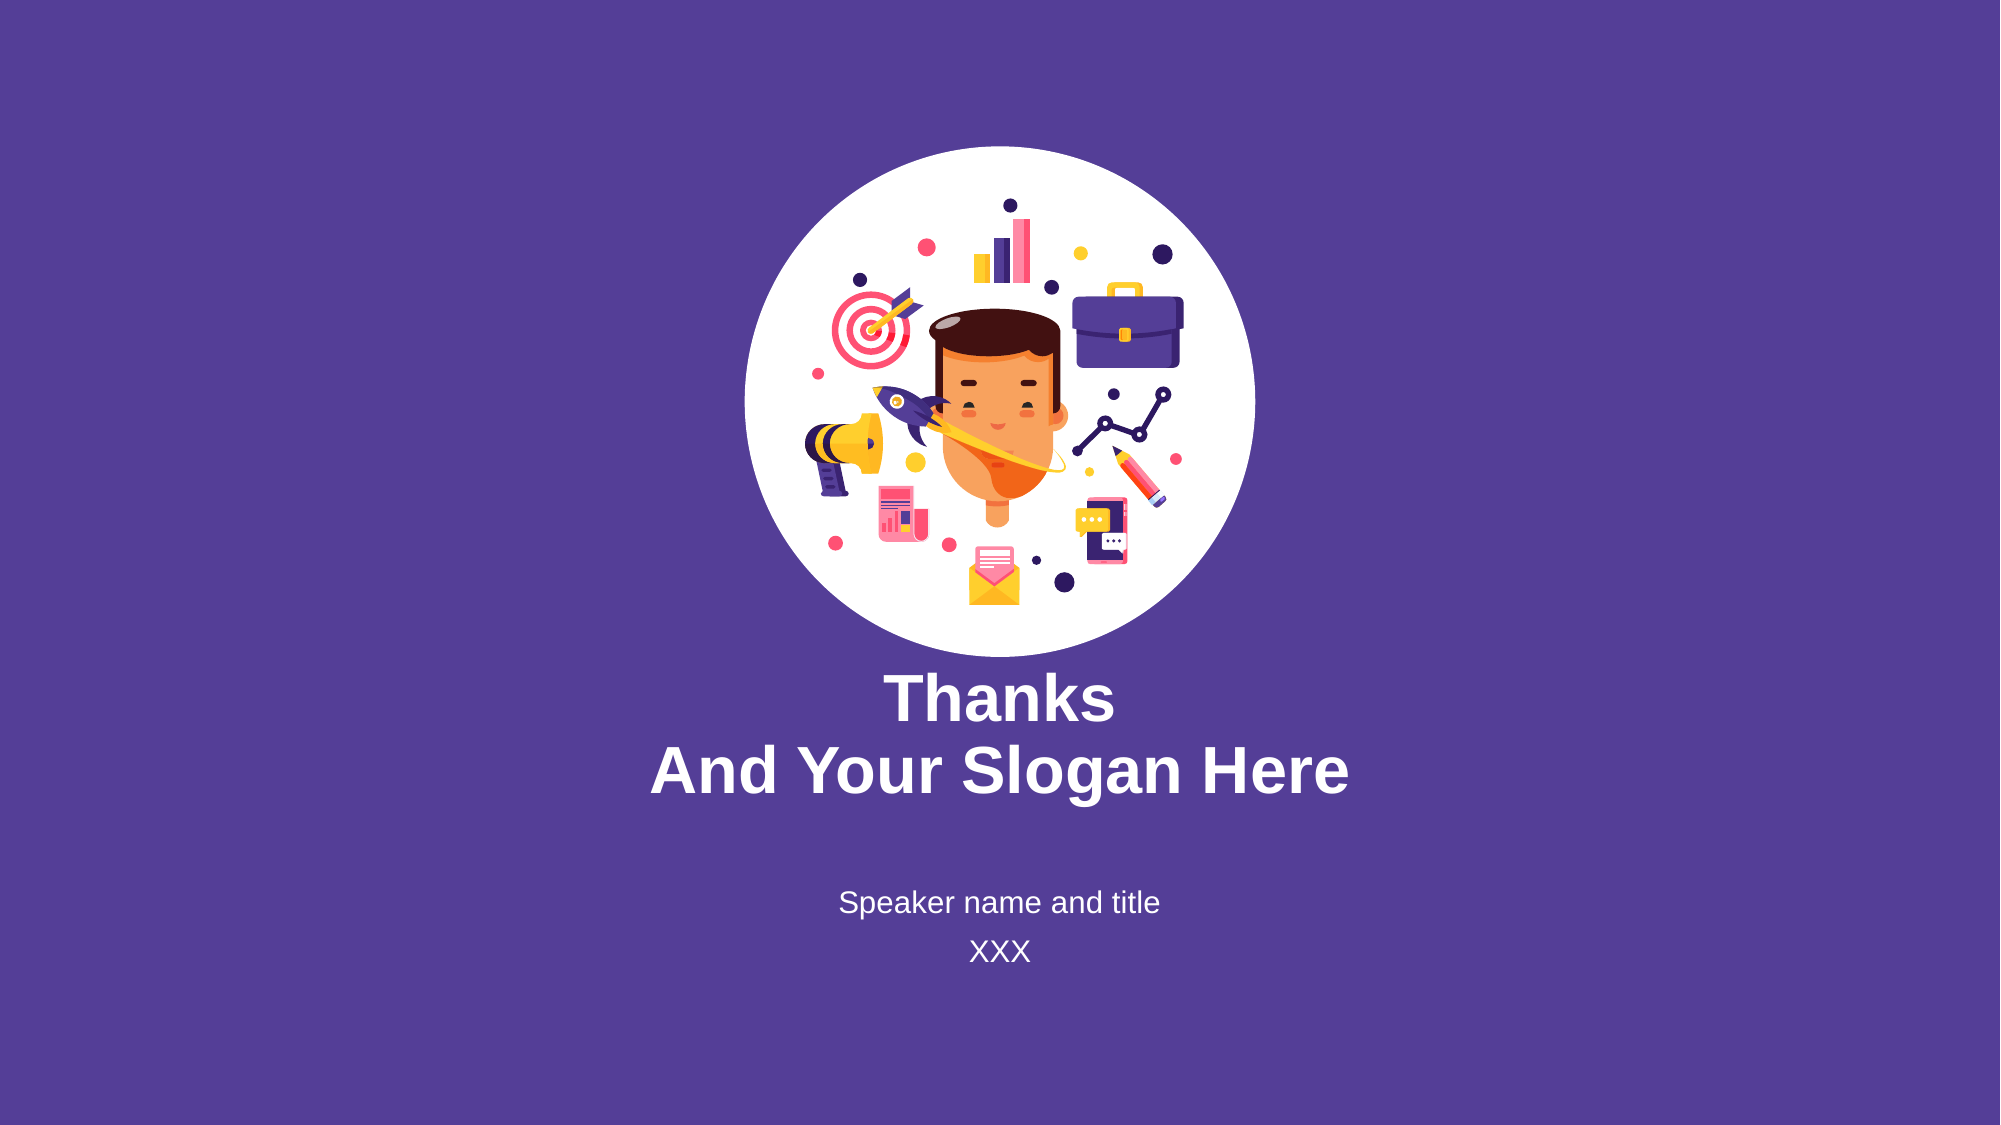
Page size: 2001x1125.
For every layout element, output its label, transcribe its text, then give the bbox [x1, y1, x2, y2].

title Thanks And Your Slogan Here [554, 549, 1445, 816]
list Speaker name and title [554, 879, 1445, 928]
list XXX [554, 928, 1445, 979]
